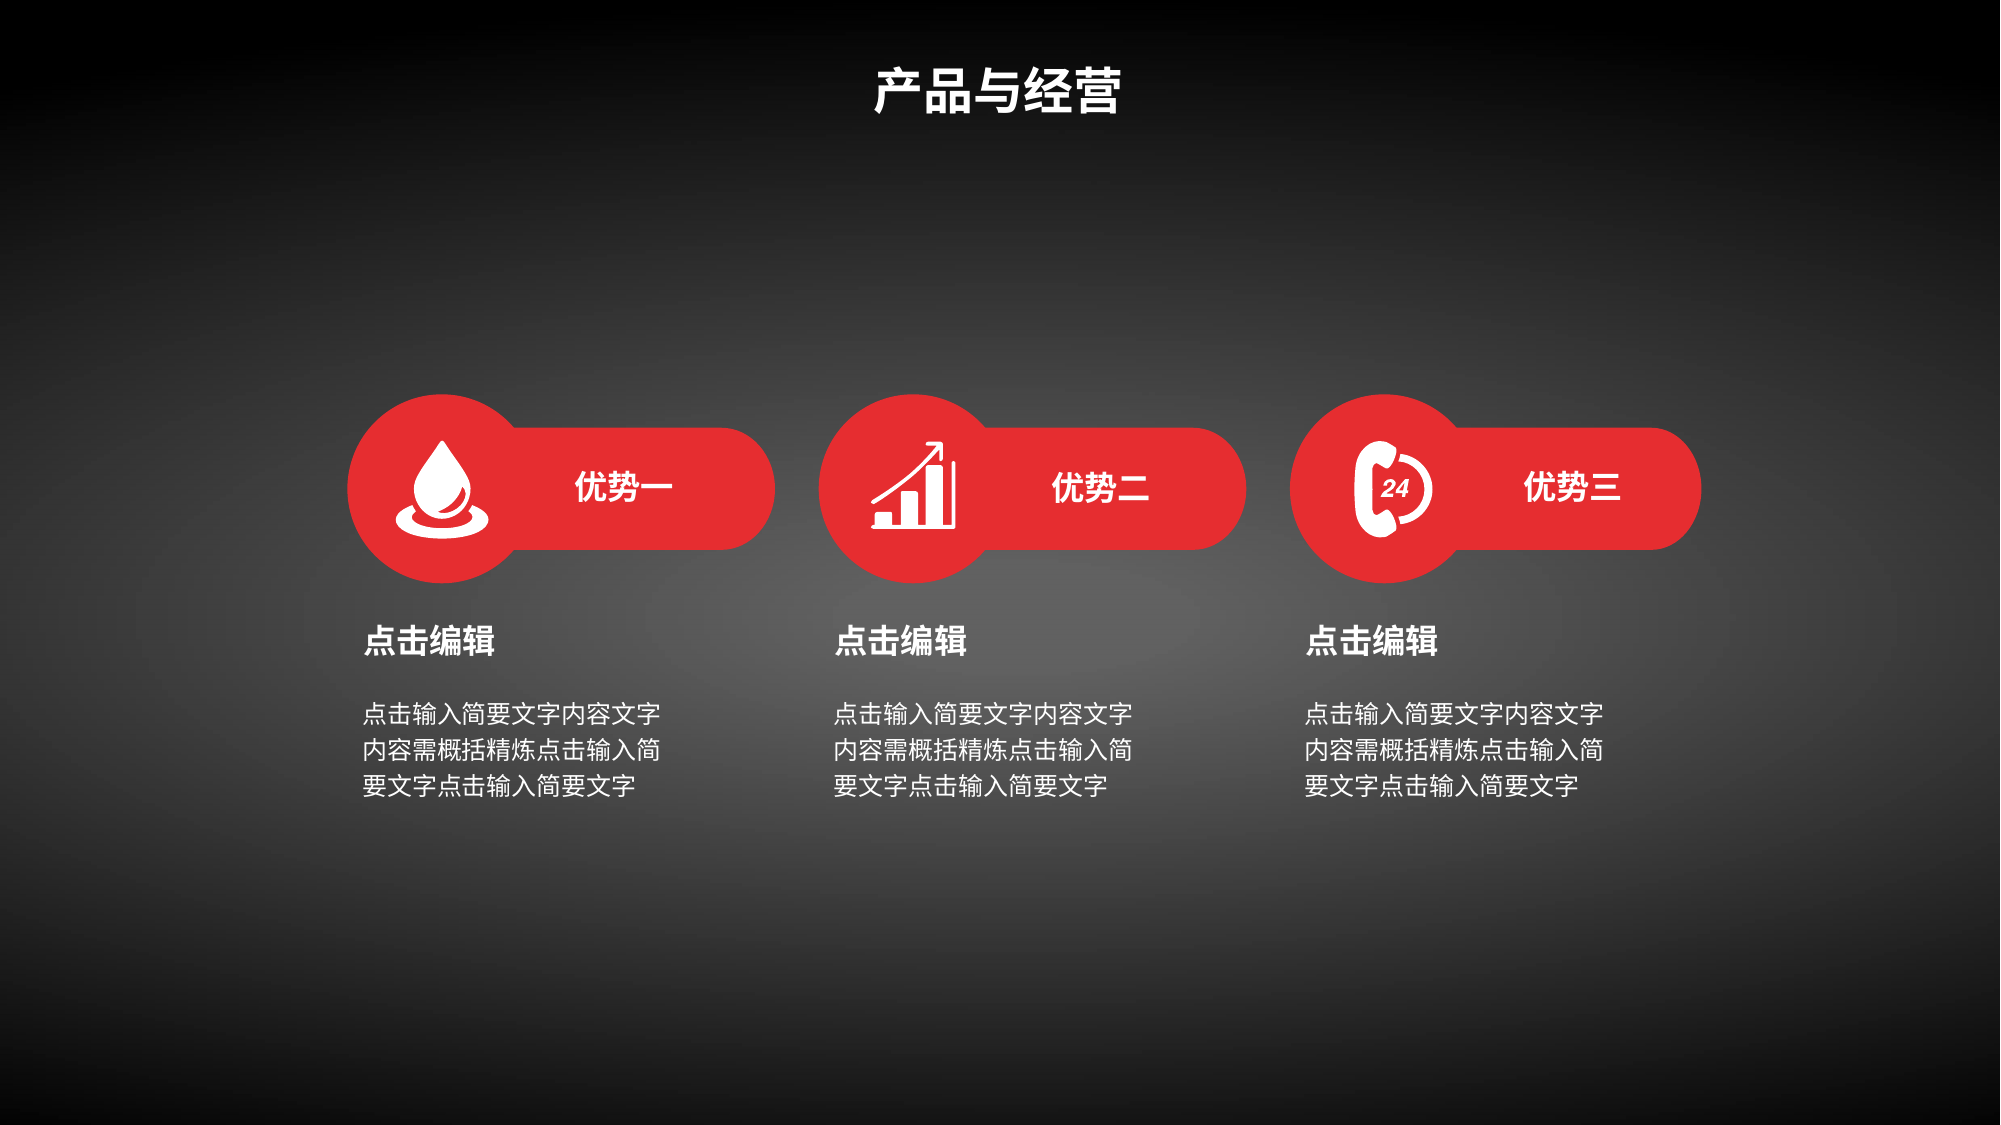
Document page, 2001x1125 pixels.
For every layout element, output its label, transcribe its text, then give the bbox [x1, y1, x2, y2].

text_box 点击输入简要文字内容文字内容需概括精炼点击输入简要文字点击输入简要文字 [347, 684, 689, 849]
text_box 点击输入简要文字内容文字内容需概括精炼点击输入简要文字点击输入简要文字 [1289, 684, 1632, 849]
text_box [818, 394, 1008, 584]
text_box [537, 427, 775, 550]
picture [0, 0, 2000, 1125]
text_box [1008, 427, 1247, 550]
text_box 点击编辑 [1291, 613, 1454, 668]
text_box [1479, 427, 1702, 550]
text_box 点击输入简要文字内容文字内容需概括精炼点击输入简要文字点击输入简要文字 [818, 684, 1160, 849]
text_box 点击编辑 [819, 613, 983, 668]
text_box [347, 394, 537, 584]
text_box 点击编辑 [348, 613, 512, 668]
text_box 产品与经营 [630, 52, 1366, 127]
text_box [1289, 394, 1479, 584]
